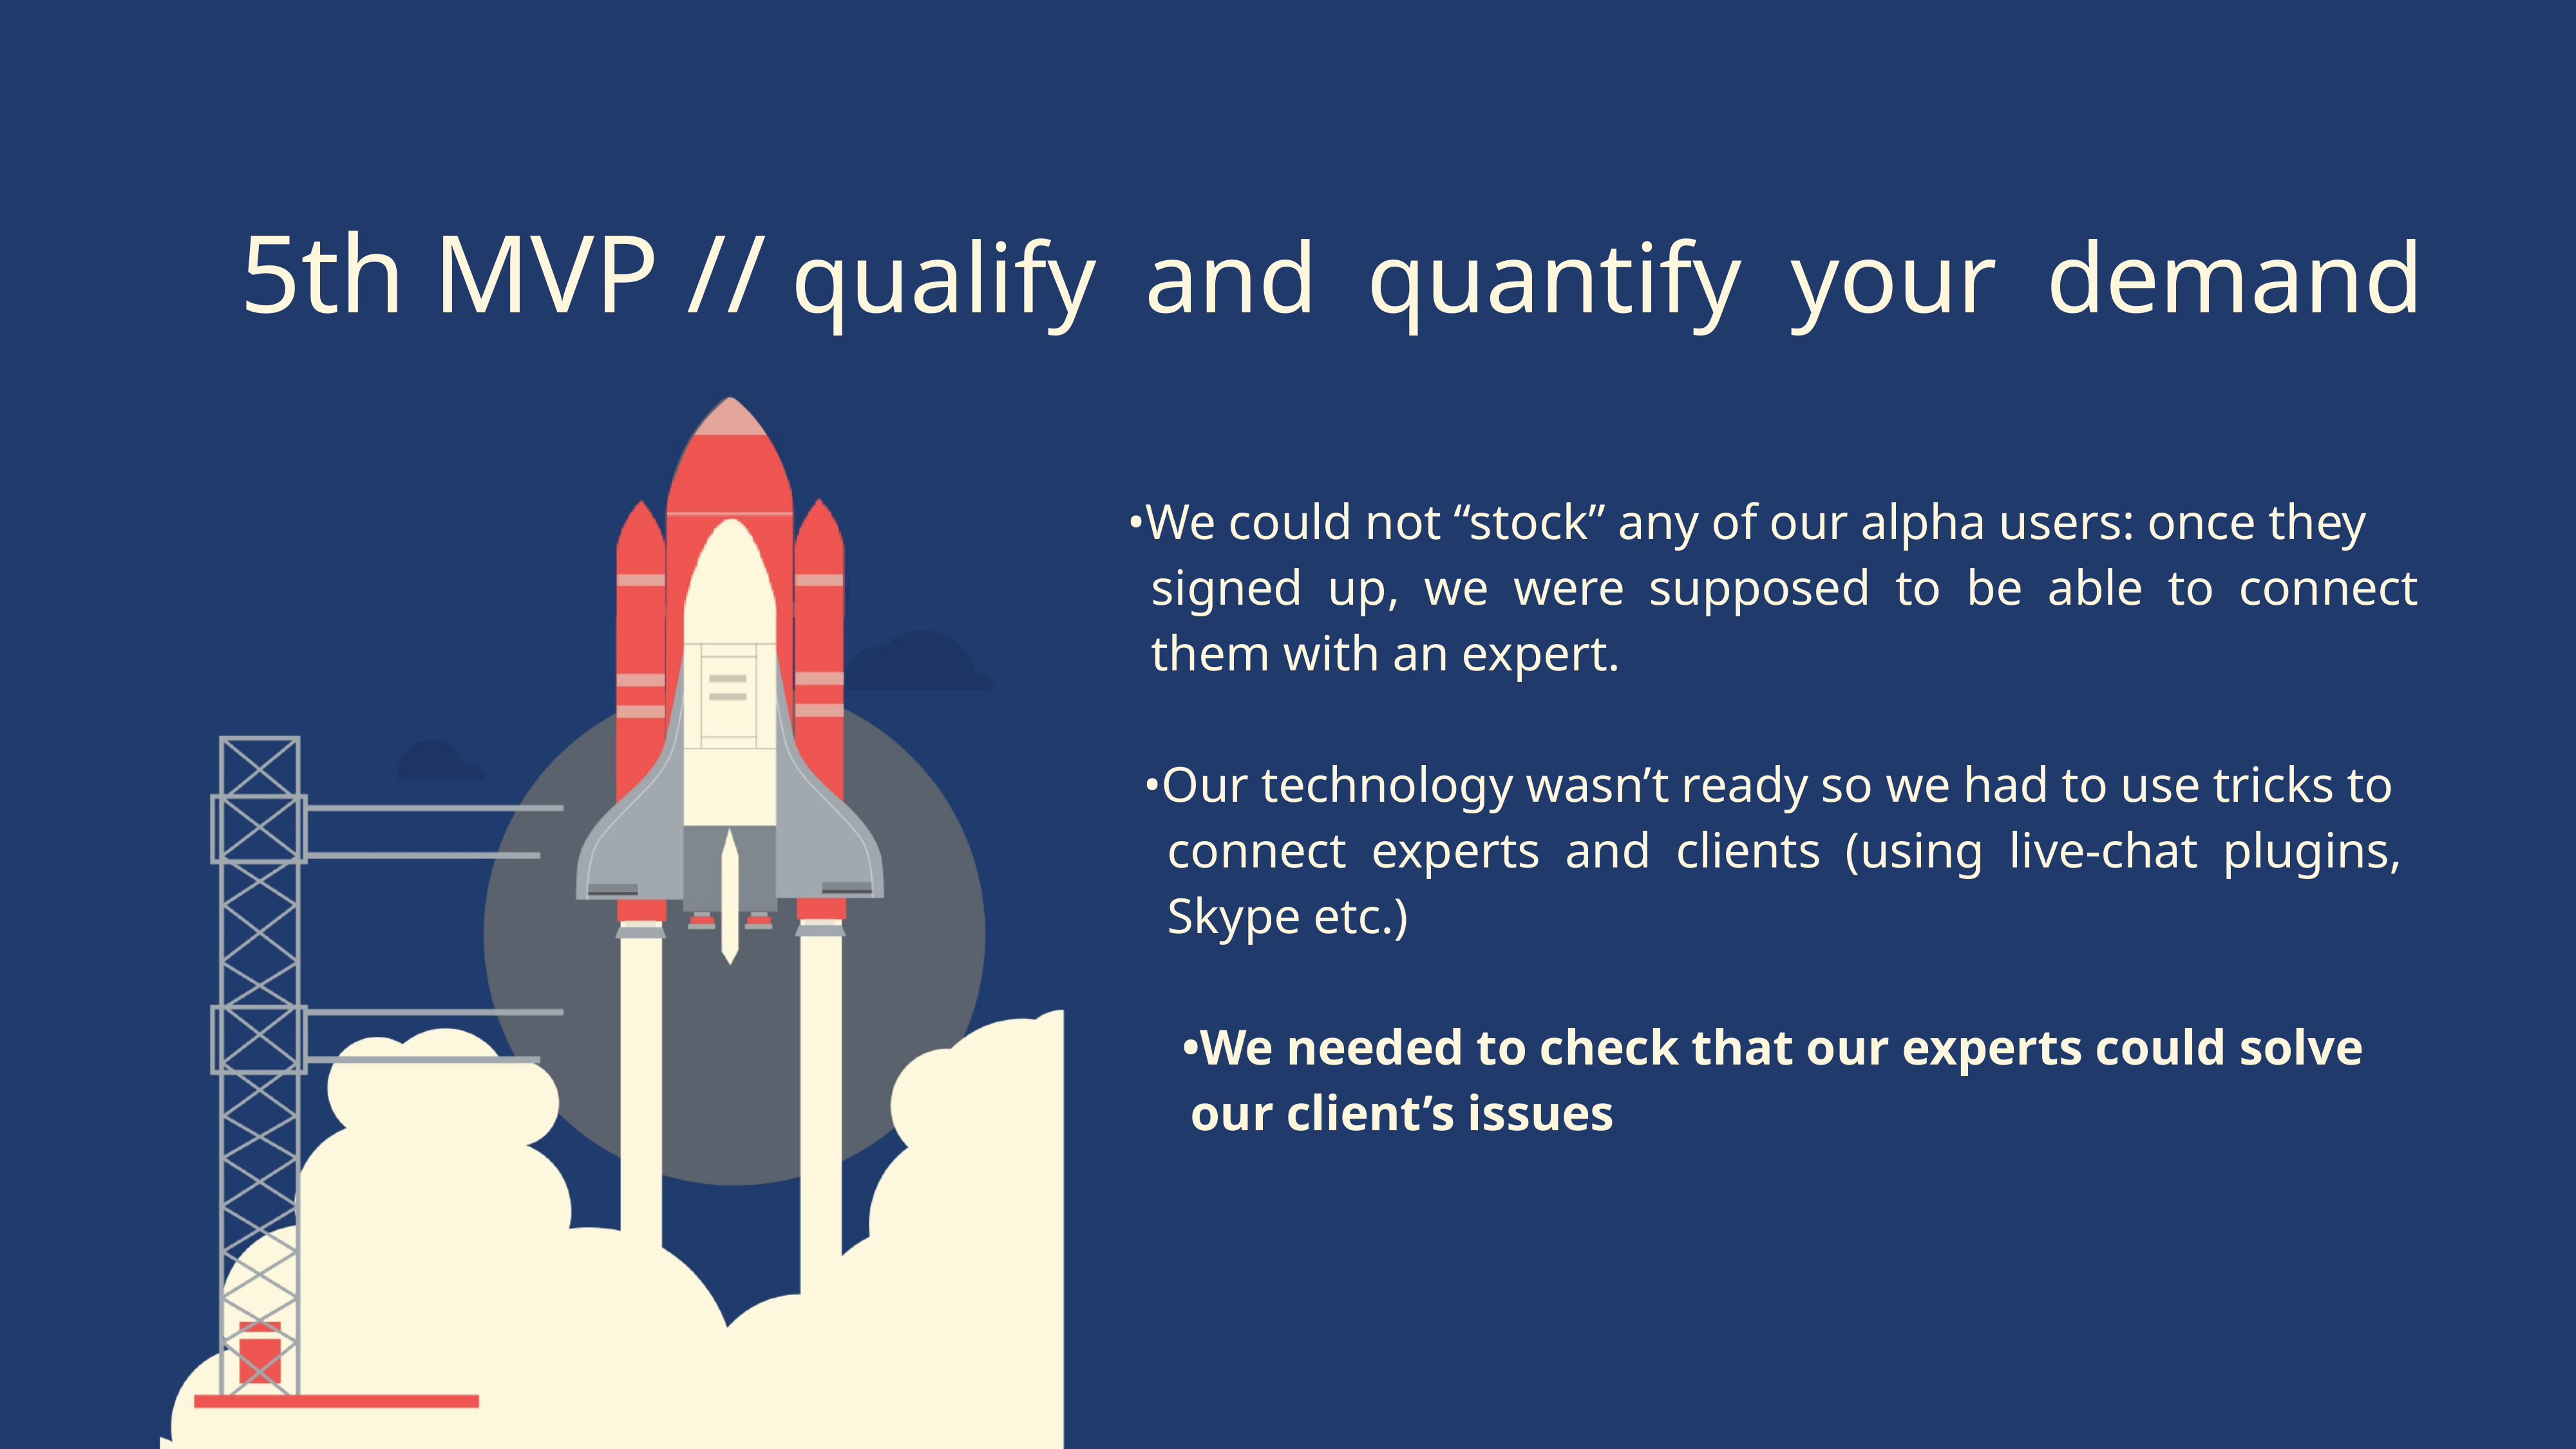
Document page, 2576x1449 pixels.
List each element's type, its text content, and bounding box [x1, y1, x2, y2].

text_box •We could not “stock” any of our alpha users: once they signed up, we were supposed to be able to connect them with an expert. [1127, 482, 2419, 685]
text_box [0, 0, 2576, 1449]
text_box our client’s issues [1190, 1074, 1615, 1146]
text_box •Our technology wasn’t ready so we had to use tricks to connect experts and clients (using live-chat plugins, Skype etc.) [1143, 746, 2403, 948]
text_box 5th MVP // qualify and quantify your demand [239, 79, 2424, 339]
picture [159, 386, 1074, 1449]
text_box •We needed to check that our experts could solve [1181, 1009, 2365, 1080]
